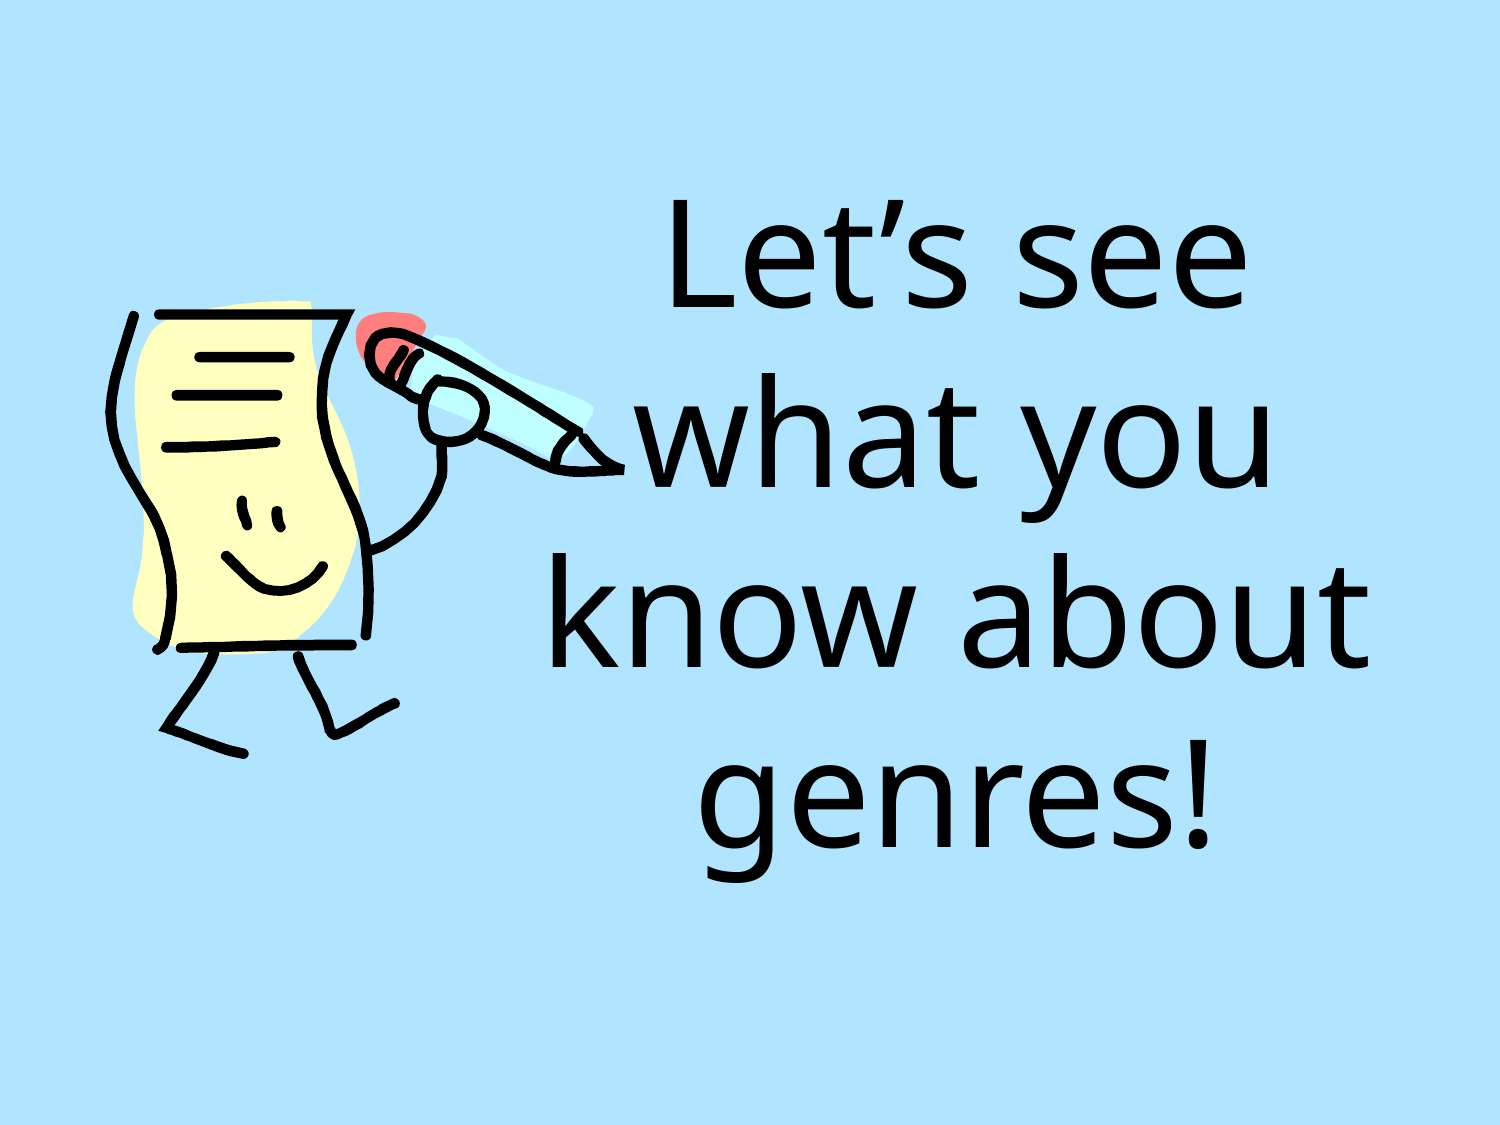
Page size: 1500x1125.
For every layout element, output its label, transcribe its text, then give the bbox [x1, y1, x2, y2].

picture [99, 299, 626, 760]
text_box Let’s see what you know about genres! [512, 149, 1400, 885]
